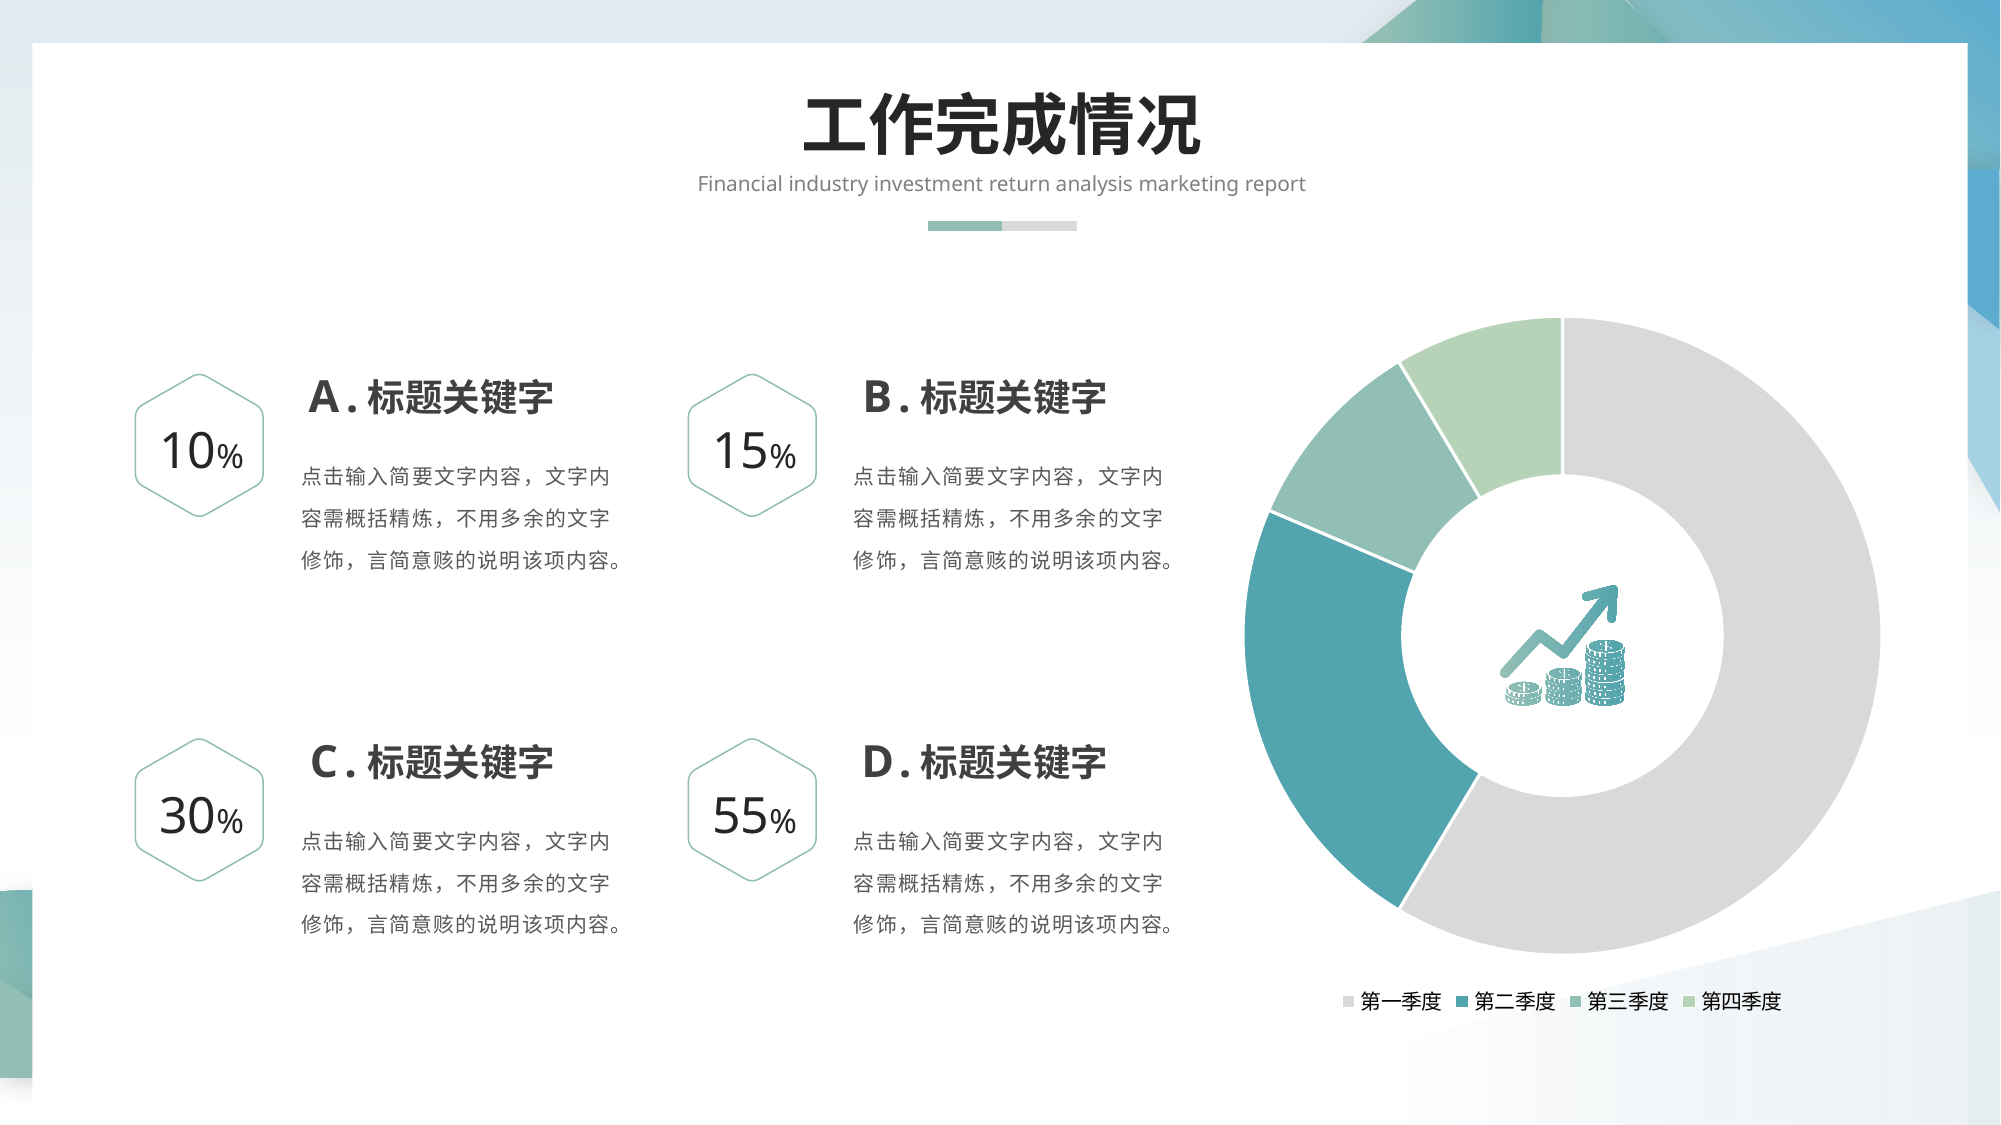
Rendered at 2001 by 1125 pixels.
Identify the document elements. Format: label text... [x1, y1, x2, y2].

text_box 点击输入简要文字内容，文字内容需概括精炼，不用多余的文字修饰，言简意赅的说明该项内容。 [853, 811, 1164, 937]
text_box 点击输入简要文字内容，文字内容需概括精炼，不用多余的文字修饰，言简意赅的说明该项内容。 [300, 811, 611, 937]
text_box D. [853, 732, 920, 786]
text_box [687, 373, 818, 518]
text_box 15% [712, 418, 798, 479]
text_box A. [300, 367, 367, 422]
text_box 标题关键字 [367, 738, 610, 785]
text_box C. [300, 732, 367, 786]
text_box B. [853, 367, 920, 422]
text_box 30% [159, 783, 245, 844]
text_box 点击输入简要文字内容，文字内容需概括精炼，不用多余的文字修饰，言简意赅的说明该项内容。 [853, 447, 1164, 573]
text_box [544, 75, 1459, 205]
text_box [687, 737, 818, 882]
text_box [134, 373, 265, 518]
text_box 10% [159, 418, 245, 479]
text_box 标题关键字 [920, 738, 1163, 785]
text_box 55% [712, 783, 798, 844]
text_box 点击输入简要文字内容，文字内容需概括精炼，不用多余的文字修饰，言简意赅的说明该项内容。 [300, 447, 611, 573]
text_box 标题关键字 [367, 374, 610, 420]
chart [1222, 301, 1903, 1023]
text_box 标题关键字 [920, 374, 1163, 420]
text_box [134, 737, 265, 882]
